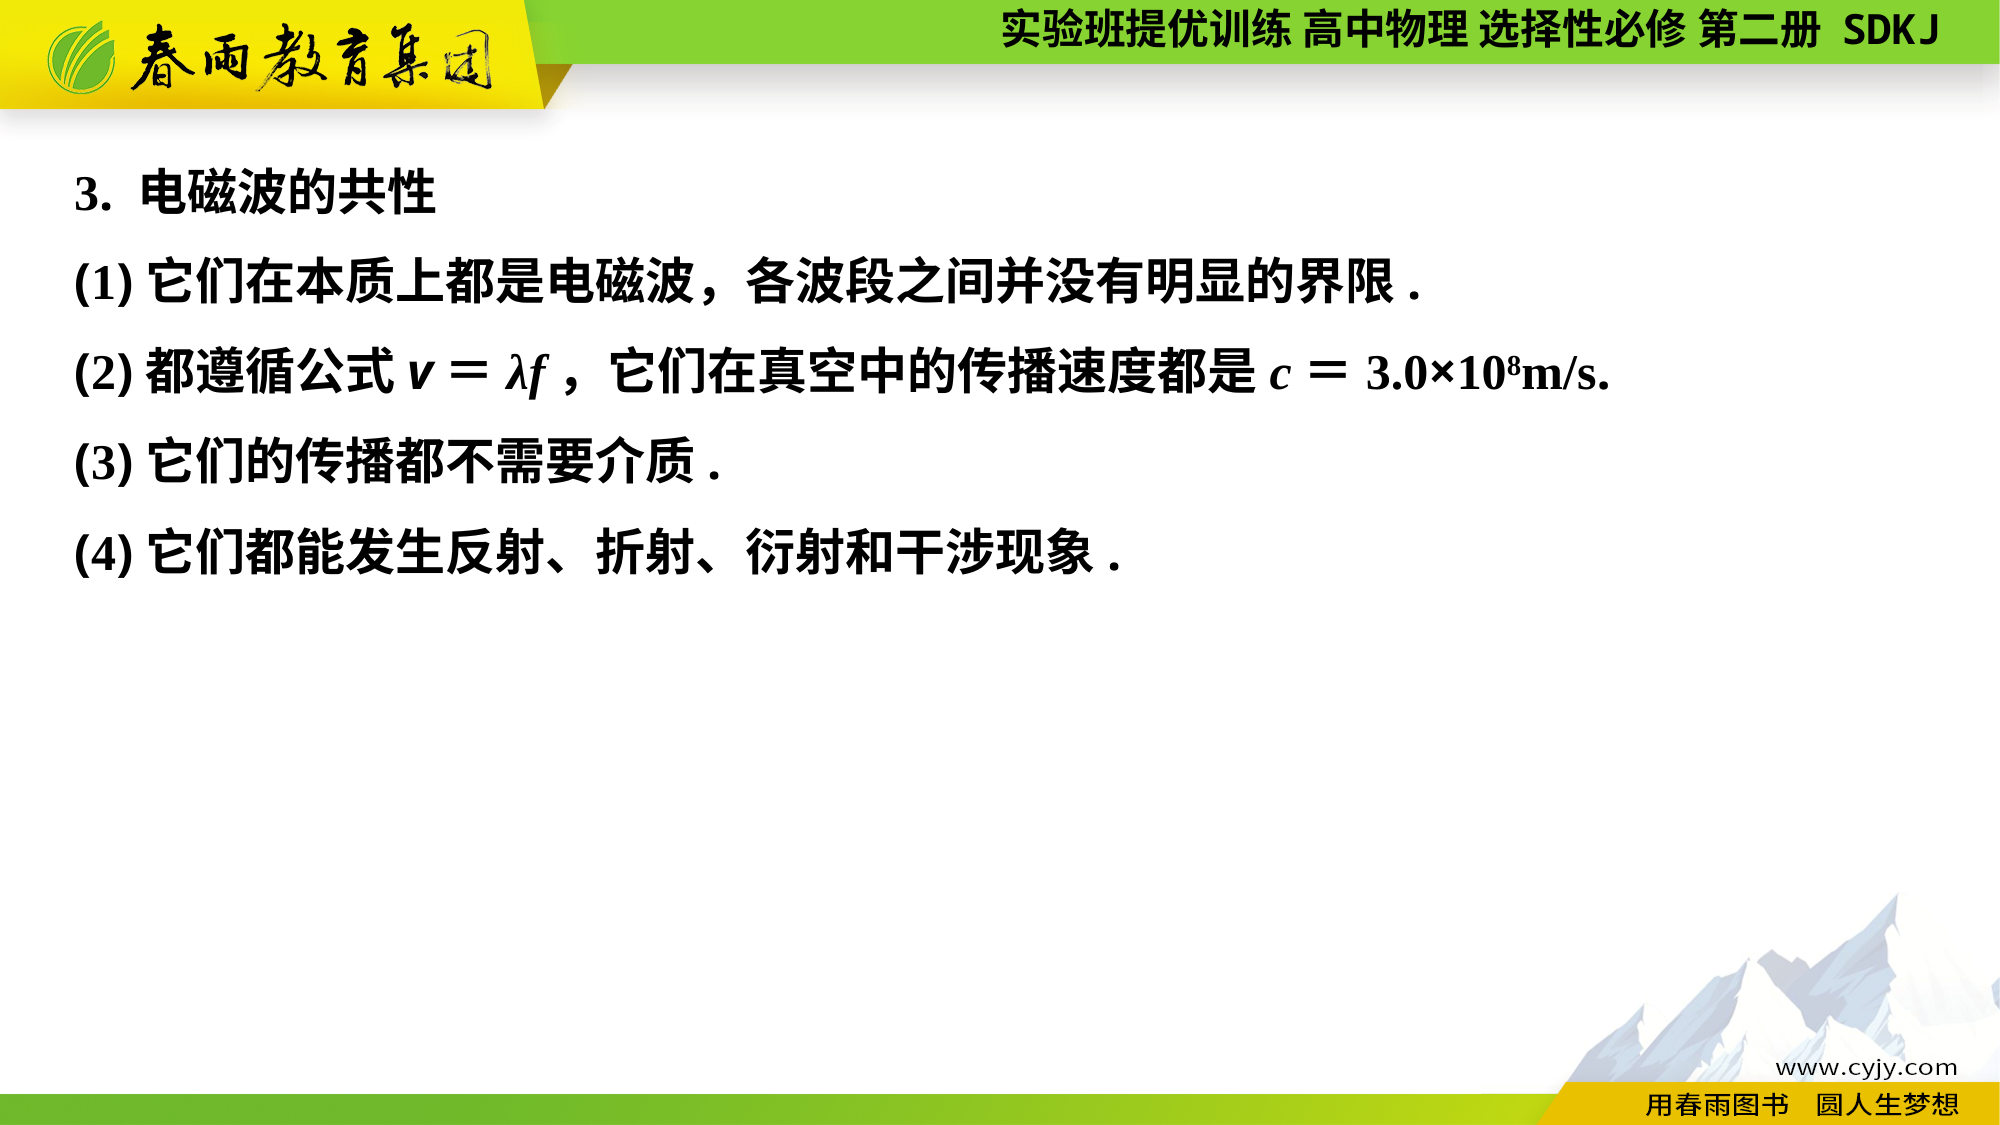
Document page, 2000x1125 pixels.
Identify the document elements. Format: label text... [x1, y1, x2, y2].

list 3. 电磁波的共性 (1)它们在本质上都是电磁波，各波段之间并没有明显的界限. (2)都遵循公式v＝λf，它们在真空中的传播速度都是c＝3.0×108m/s. (3)它们的传播都不需要介质. (4)它们都能发生反射、折射、衍射和干涉现象. [59, 122, 1944, 592]
picture [0, 0, 2000, 1125]
